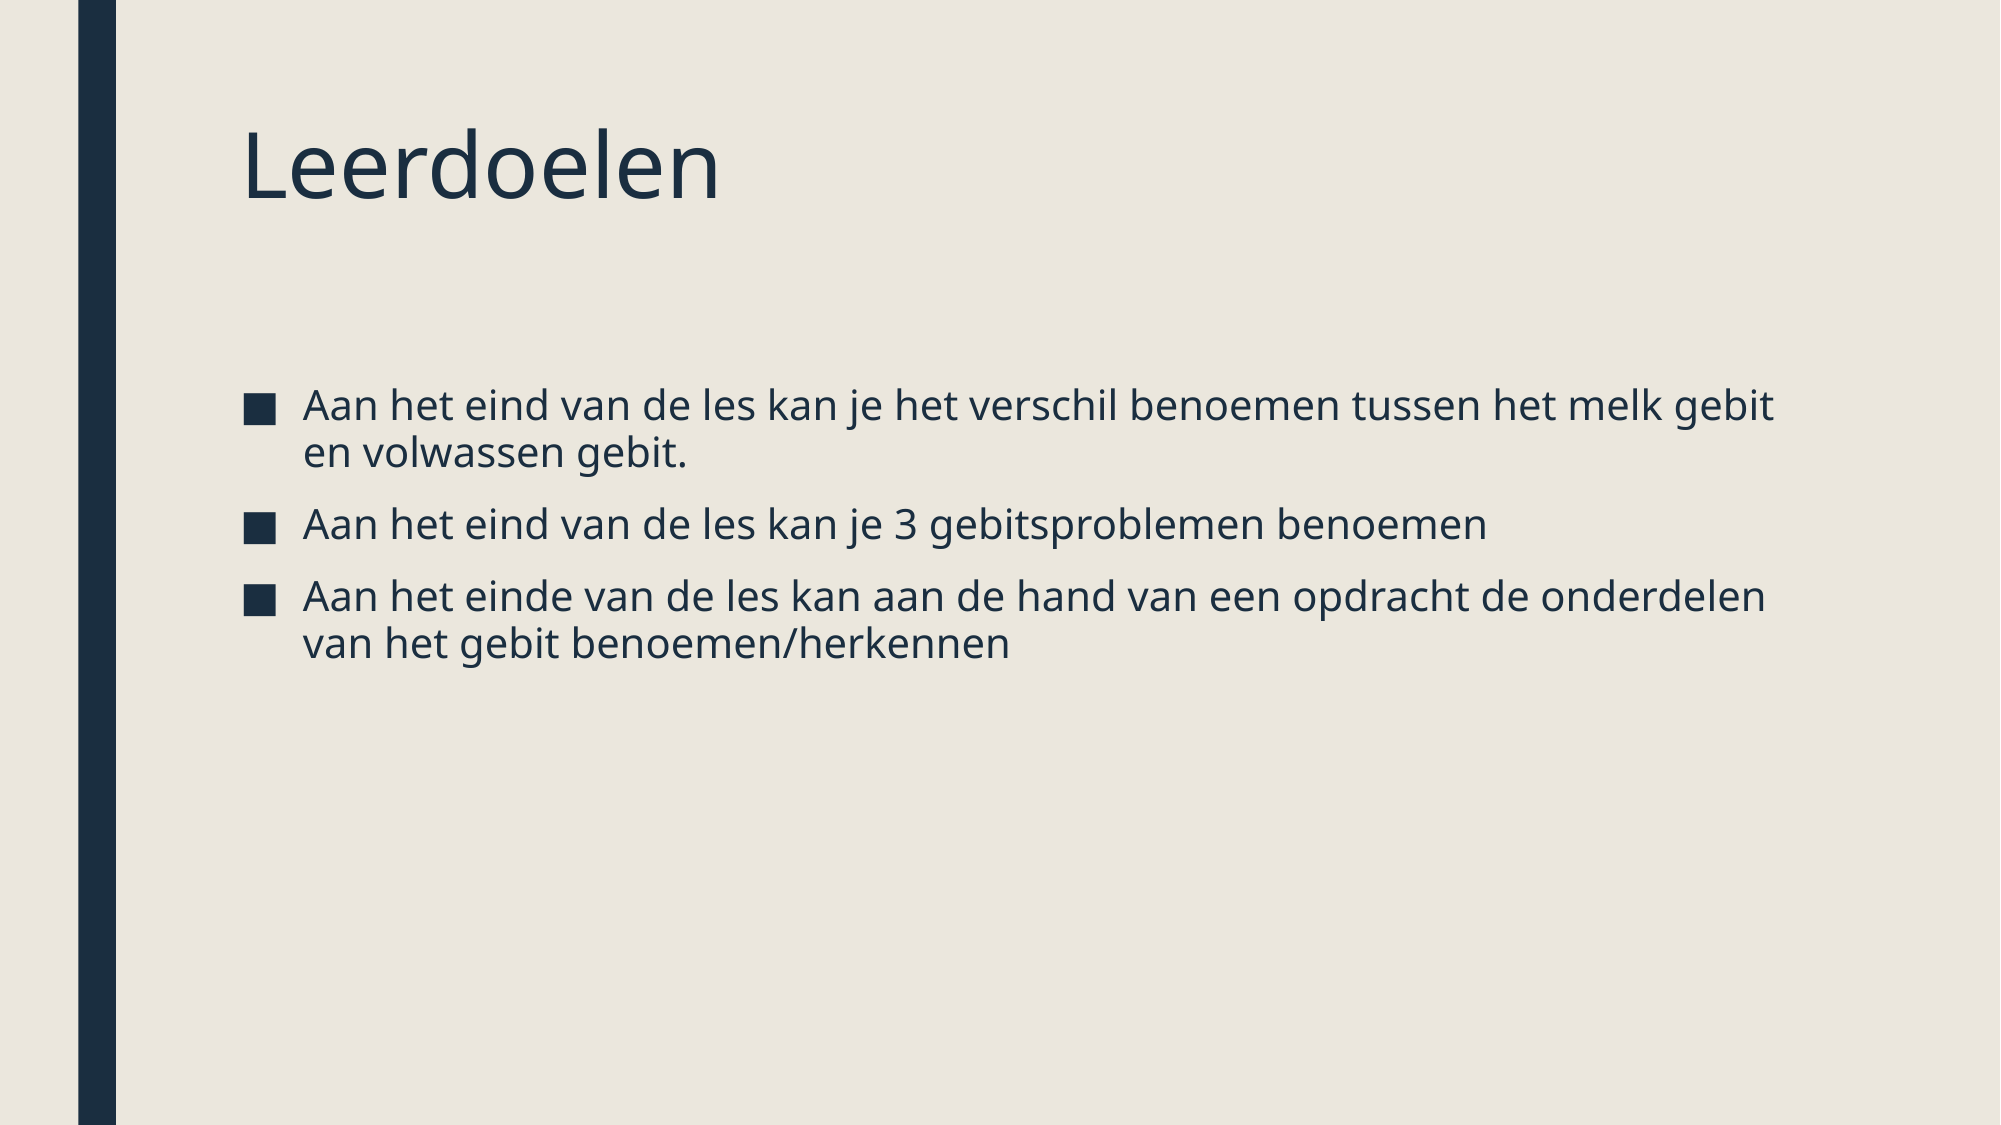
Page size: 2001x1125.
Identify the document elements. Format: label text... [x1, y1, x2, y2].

title Leerdoelen [225, 112, 1800, 357]
list Aan het eind van de les kan je het verschil benoemen tussen het melk gebit en volwassen gebit. Aan het eind van de les kan je 3 gebitsproblemen benoemen Aan het einde van de les kan aan de hand van een opdracht de onderdelen van het gebit benoemen/herkennen [225, 375, 1800, 963]
